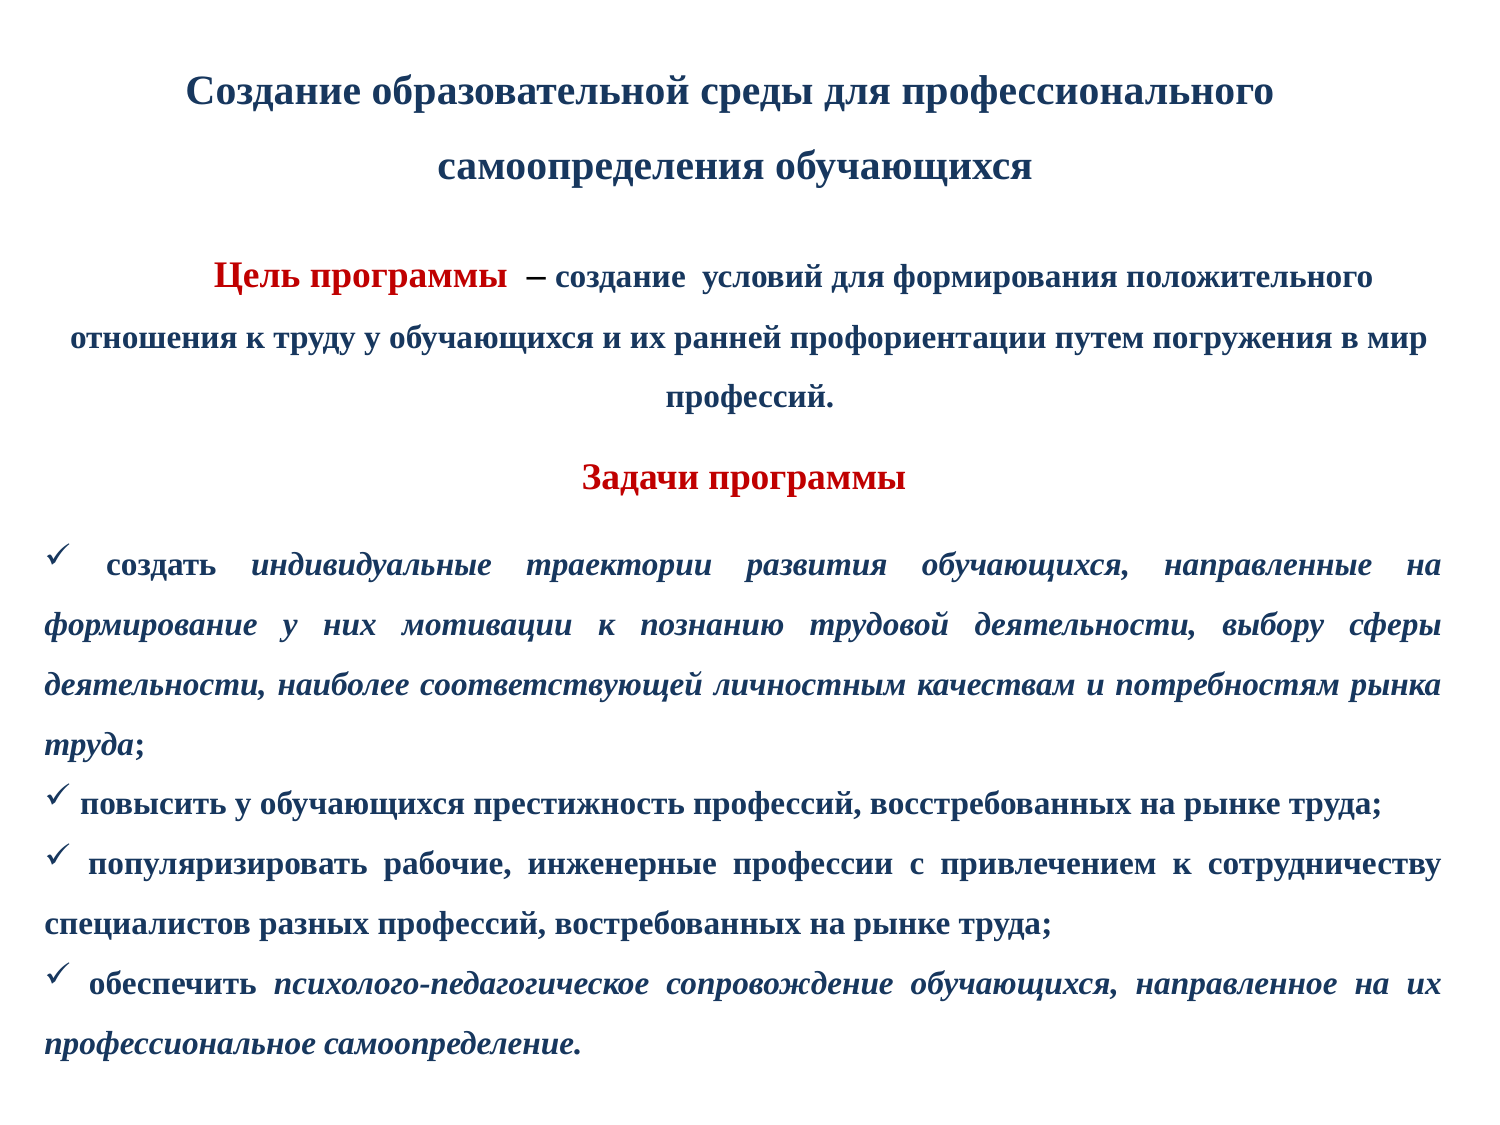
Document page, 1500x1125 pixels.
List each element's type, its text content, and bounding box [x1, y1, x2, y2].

text_box Цель программы – создание условий для формирования положительного отношения к труду у обучающихся и их ранней профориентации путем погружения в мир профессий. [27, 218, 1473, 424]
title Создание образовательной среды для профессионального самоопределения обучающихся [134, 17, 1337, 209]
text_box Задачи программы создать индивидуальные траектории развития обучающихся, направленные на формирование у них мотивации к познанию трудовой деятельности, выбору сферы деятельности, наиболее соответствующей личностным качествам и потребностям рынка труда; повысить у обучающихся престижность профессий, восстребованных на рынке труда; популяризировать рабочие, инженерные профессии с привлечением к сотрудничеству специалистов разных профессий, востребованных на рынке труда; обеспечить психолого-педагогическое сопровождение обучающихся, направленное на их профессиональное самоопределение. [27, 442, 1461, 1070]
